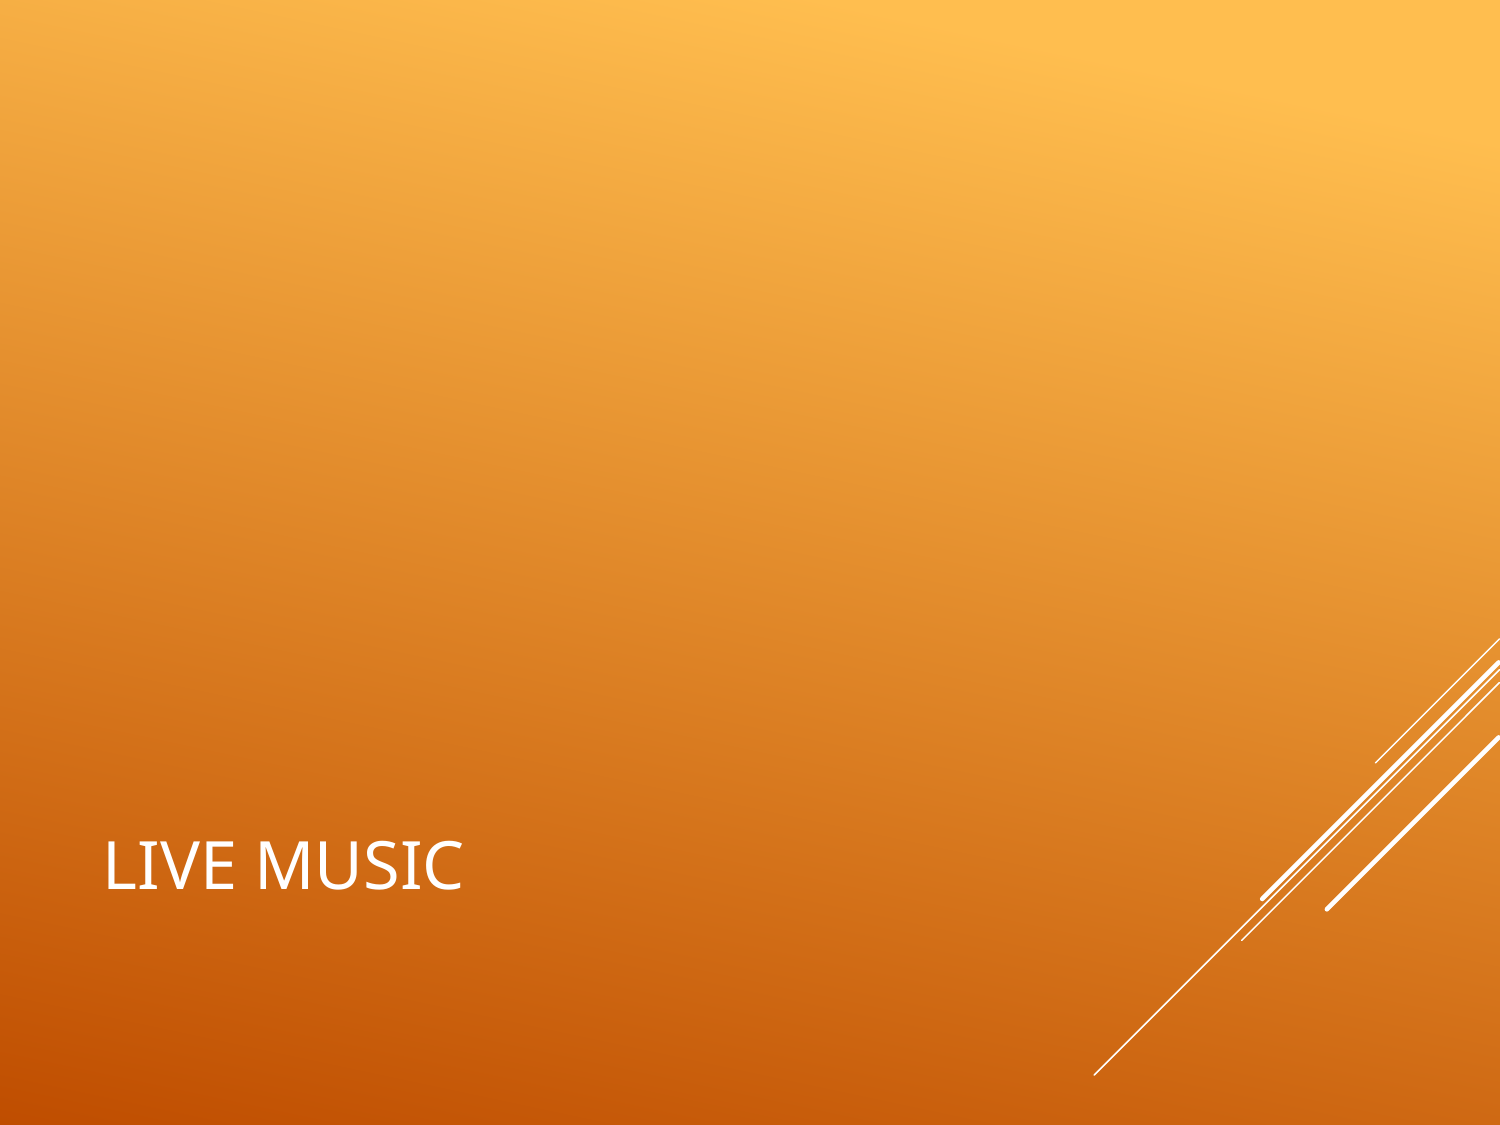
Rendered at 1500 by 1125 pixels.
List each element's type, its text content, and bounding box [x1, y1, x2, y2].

title Live Music [87, 737, 1163, 988]
